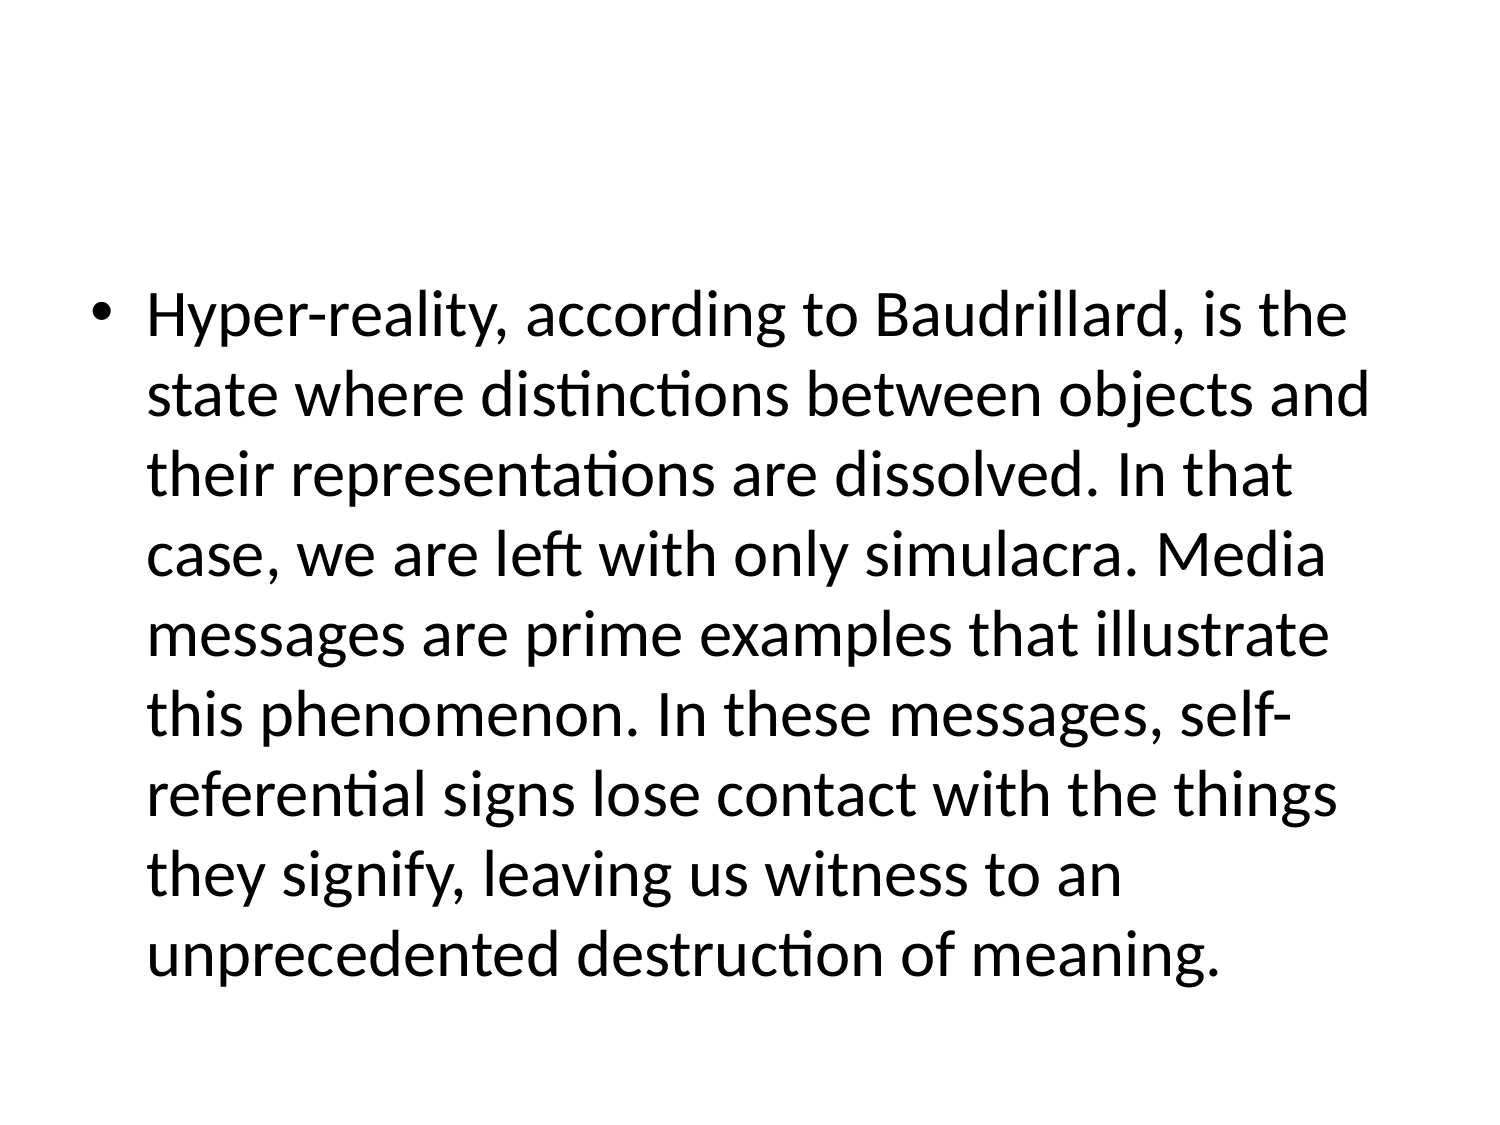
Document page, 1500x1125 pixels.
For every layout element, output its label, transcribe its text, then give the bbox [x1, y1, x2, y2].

list Hyper-reality, according to Baudrillard, is the state where distinctions between objects and their representations are dissolved. In that case, we are left with only simulacra. Media messages are prime examples that illustrate this phenomenon. In these messages, self-referential signs lose contact with the things they signify, leaving us witness to an unprecedented destruction of meaning. [75, 262, 1425, 1005]
